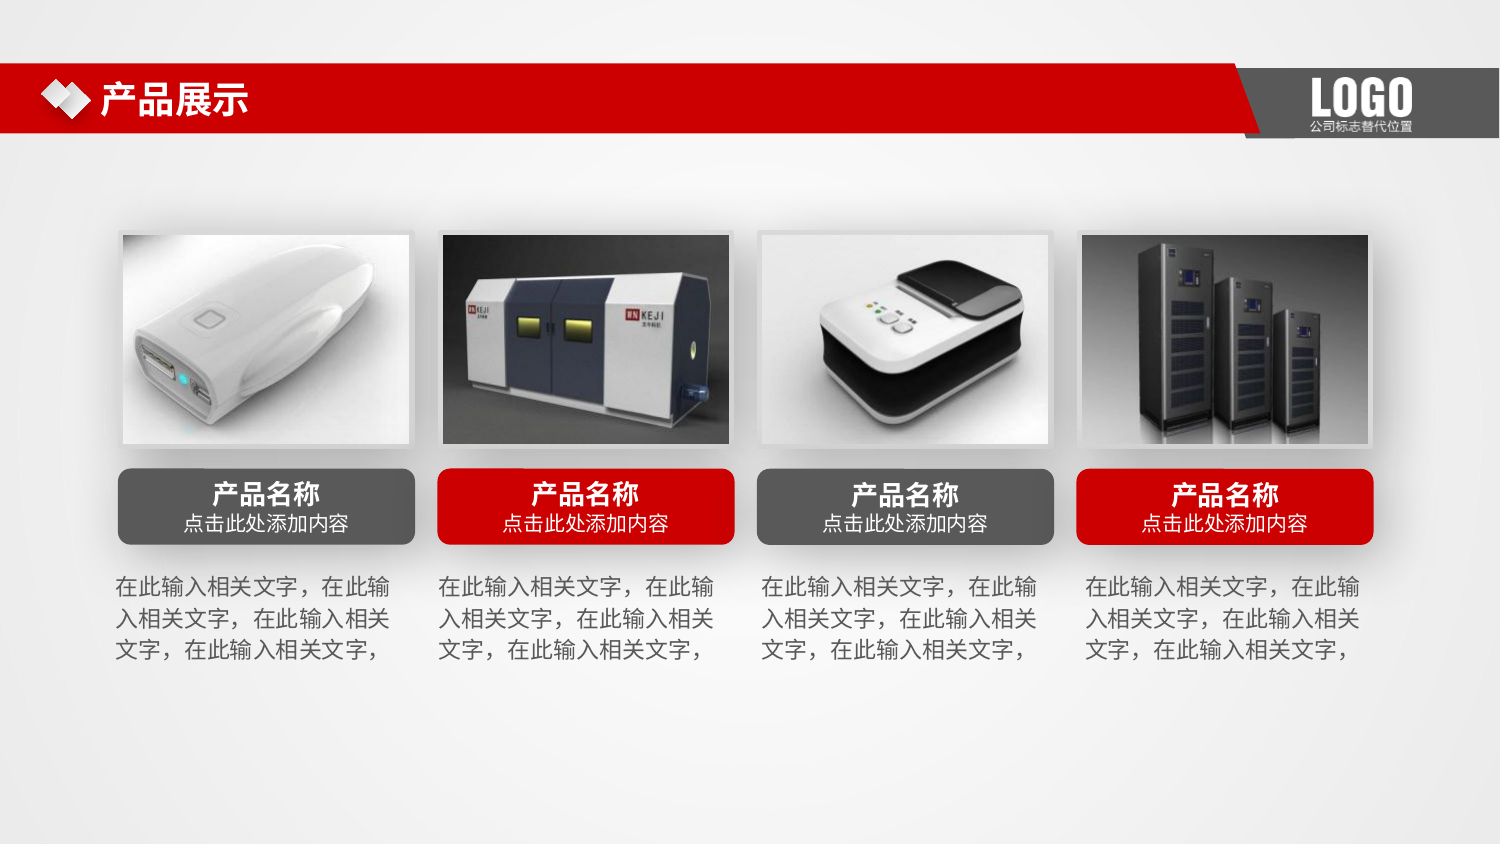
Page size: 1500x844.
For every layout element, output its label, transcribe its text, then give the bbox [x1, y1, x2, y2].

text_box 在此输入相关文字，在此输入相关文字，在此输入相关文字，在此输入相关文字， [98, 560, 412, 753]
text_box [120, 232, 413, 447]
text_box [759, 232, 1052, 447]
text_box 在此输入相关文字，在此输入相关文字，在此输入相关文字，在此输入相关文字， [744, 560, 1059, 753]
text_box 在此输入相关文字，在此输入相关文字，在此输入相关文字，在此输入相关文字， [421, 560, 736, 753]
text_box [440, 232, 732, 447]
text_box [1079, 232, 1371, 447]
text_box 产品名称 点击此处添加内容 [756, 468, 1055, 545]
text_box 产品展示 [89, 69, 262, 127]
text_box 产品名称 点击此处添加内容 [1076, 468, 1374, 545]
text_box 产品名称 点击此处添加内容 [437, 468, 735, 545]
text_box 产品名称 点击此处添加内容 [117, 468, 416, 545]
picture [1310, 77, 1412, 132]
text_box 在此输入相关文字，在此输入相关文字，在此输入相关文字，在此输入相关文字， [1068, 560, 1382, 753]
